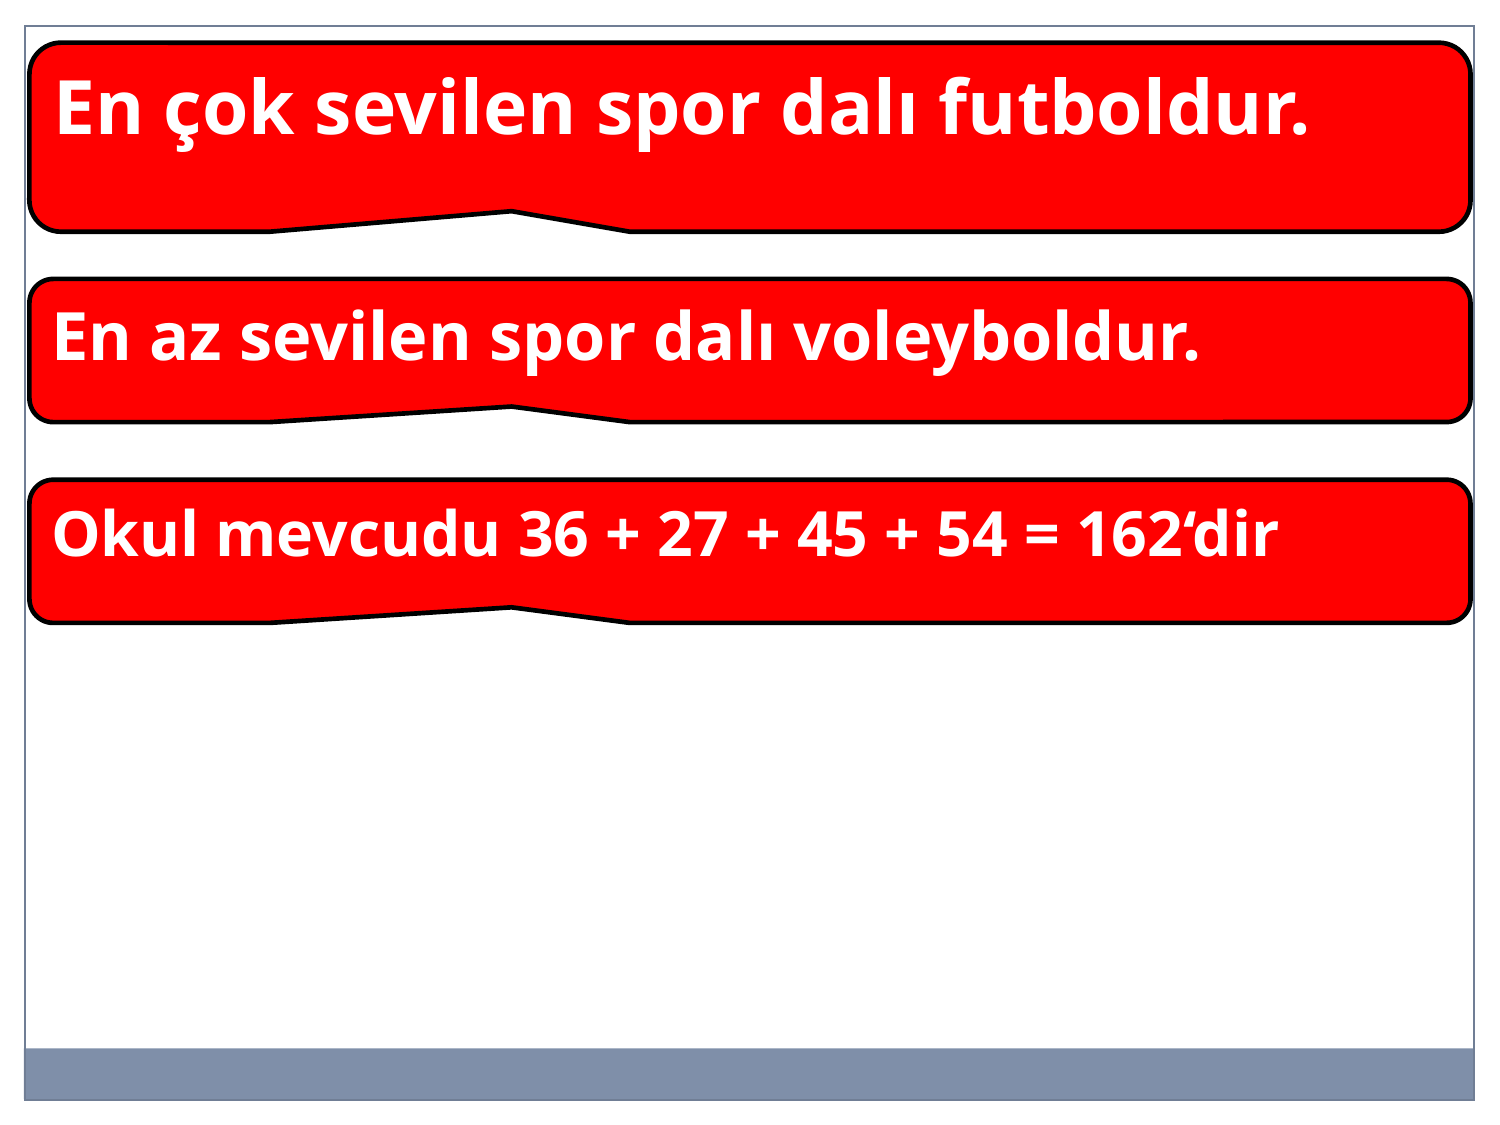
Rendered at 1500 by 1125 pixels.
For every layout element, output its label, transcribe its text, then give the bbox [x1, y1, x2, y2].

text_box En çok sevilen spor dalı futboldur. [29, 42, 1471, 232]
text_box Okul mevcudu 36 + 27 + 45 + 54 = 162‘dir [29, 479, 1471, 623]
text_box En az sevilen spor dalı voleyboldur. [29, 278, 1471, 423]
